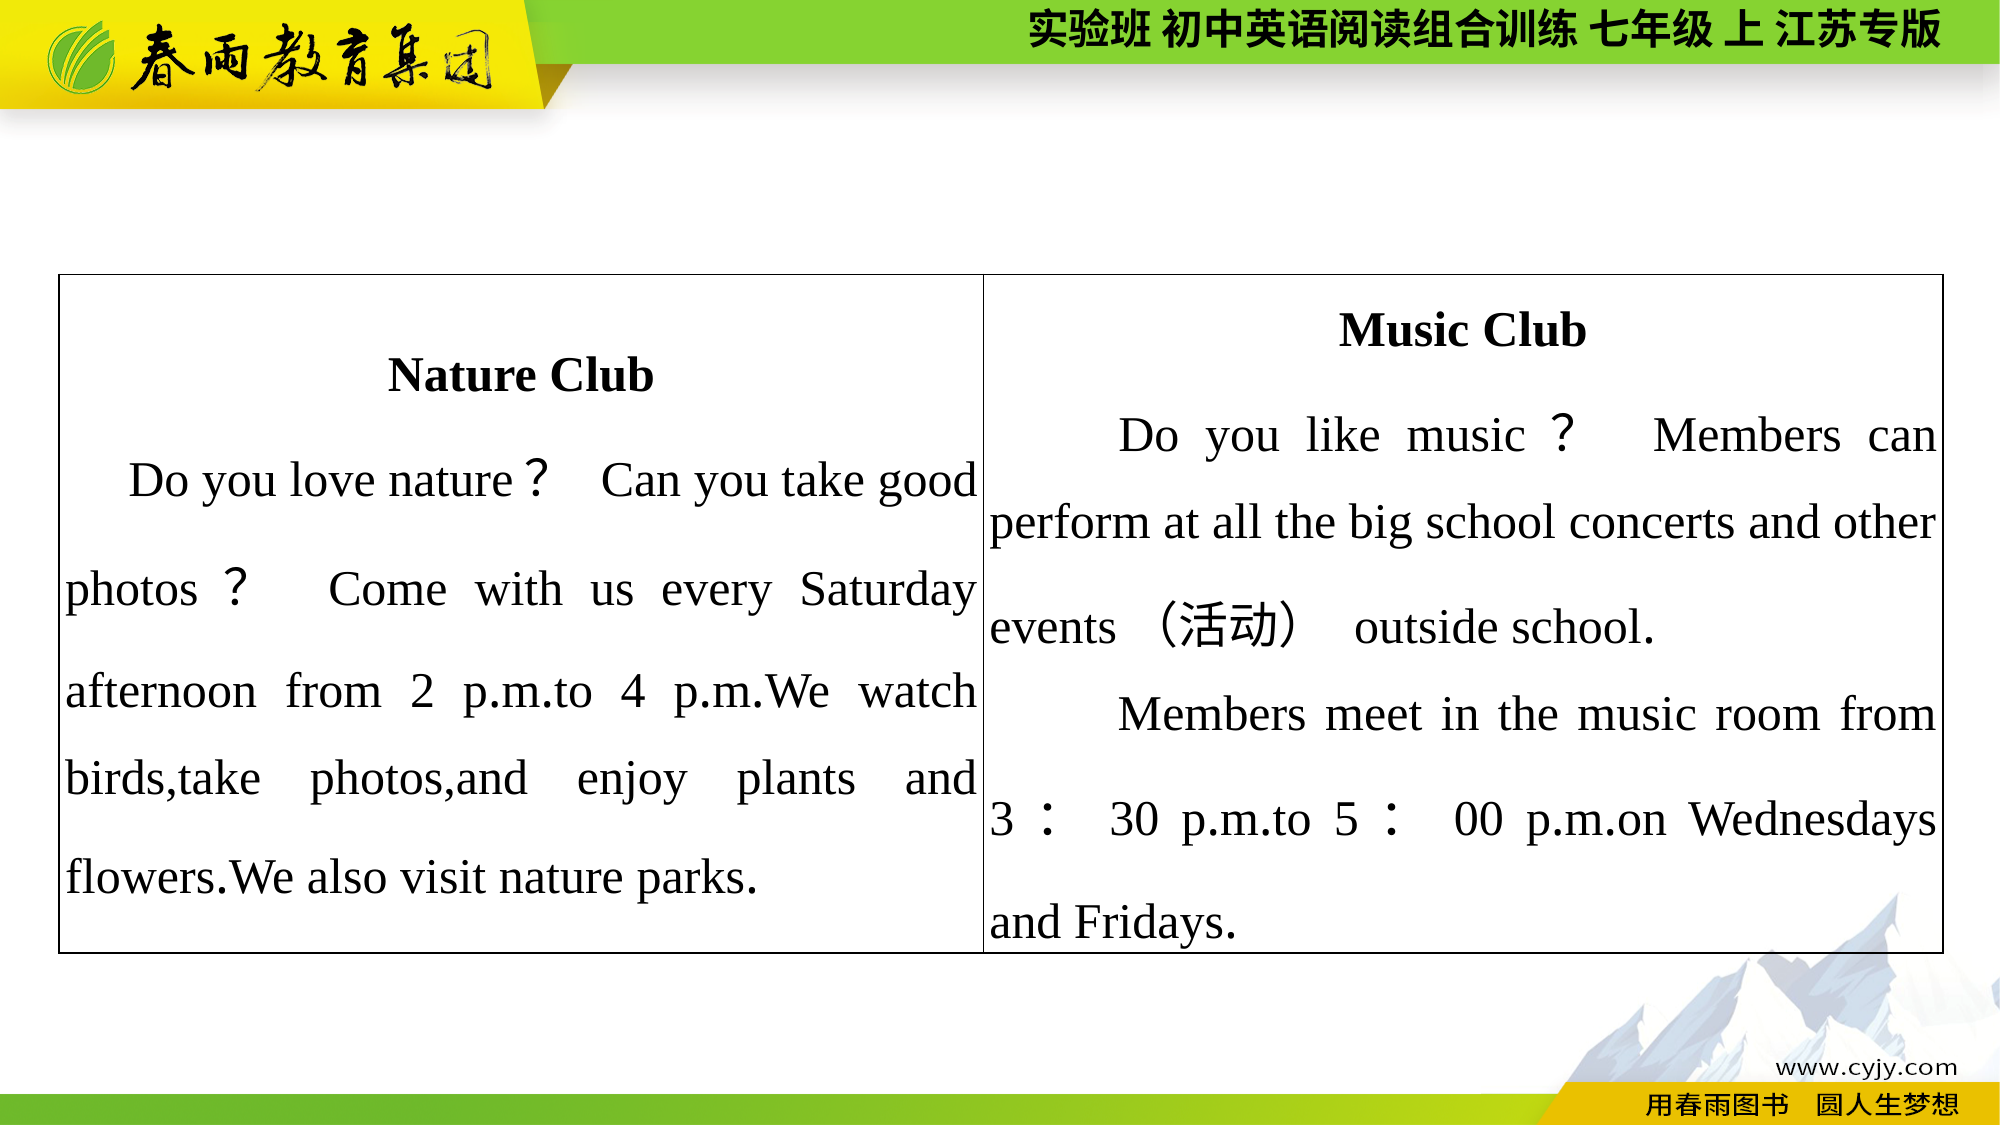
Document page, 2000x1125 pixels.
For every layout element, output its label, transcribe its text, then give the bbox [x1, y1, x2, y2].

table_header Music Club Do you like music？ Members can perform at all the big school concerts and other events（活动） outside school. Members meet in the music room from 3：30 p.m.to 5：00 p.m.on Wednesdays and Fridays. [984, 275, 1942, 952]
picture [0, 0, 2000, 1125]
table_header Nature Club Do you love nature？ Can you take good photos？ Come with us every Saturday afternoon from 2 p.m.to 4 p.m.We watch birds,take photos,and enjoy plants and flowers.We also visit nature parks. [60, 275, 983, 952]
